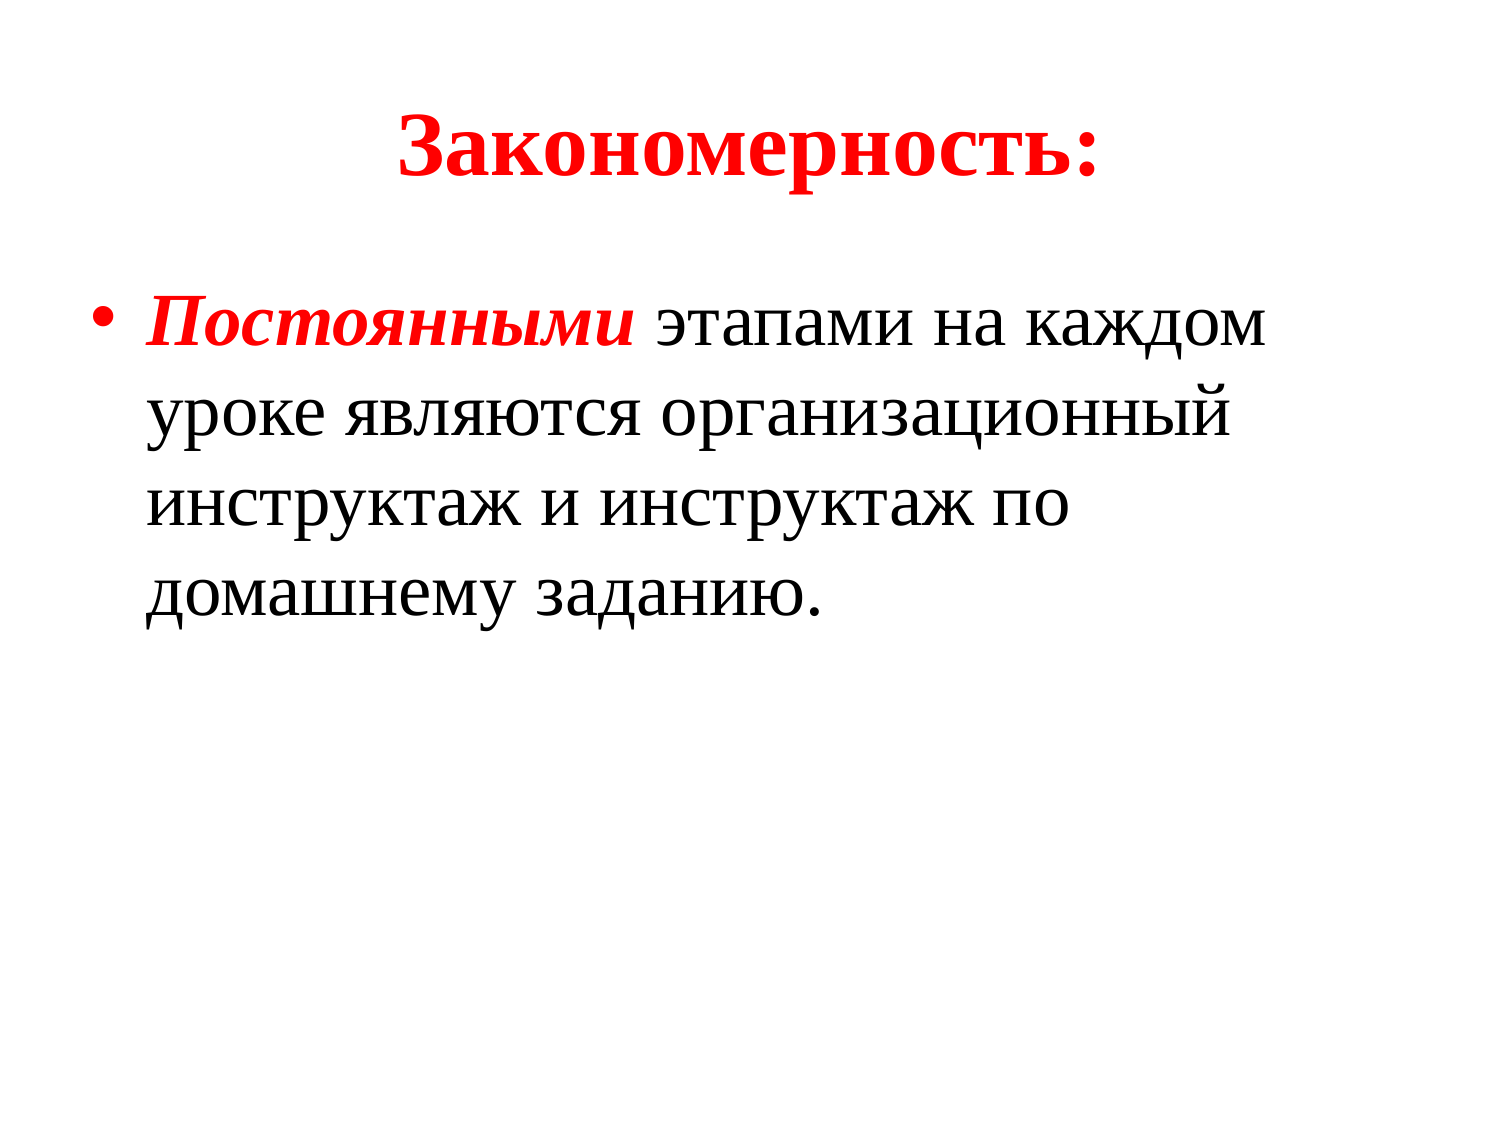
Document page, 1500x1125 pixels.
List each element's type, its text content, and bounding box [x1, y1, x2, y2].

list Постоянными этапами на каждом уроке являются организационный инструктаж и инструктаж по домашнему заданию. [75, 262, 1425, 1005]
title Закономерность: [75, 45, 1425, 233]
